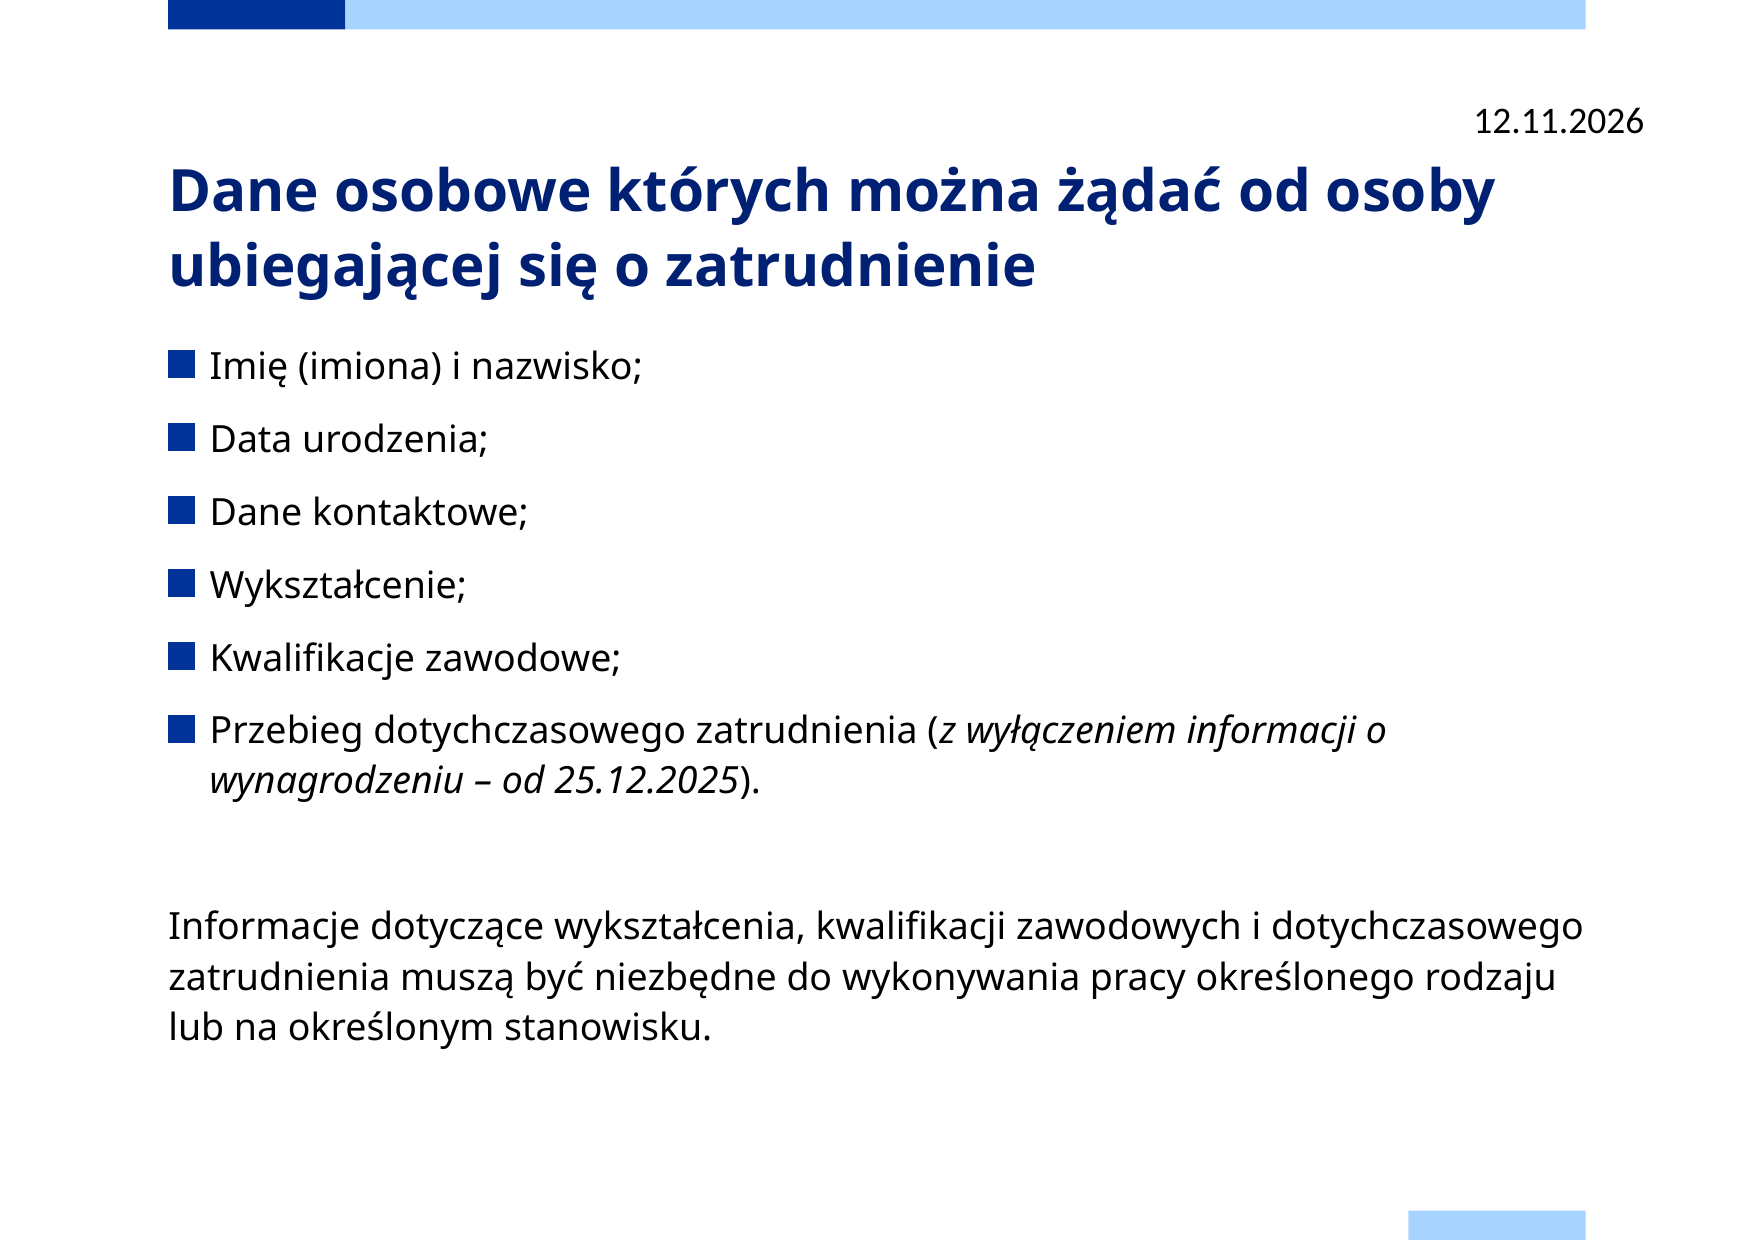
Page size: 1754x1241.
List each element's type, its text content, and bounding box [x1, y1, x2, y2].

picture [168, 423, 195, 451]
title Dane osobowe których można żądać od osoby ubiegającej się o zatrudnienie [168, 147, 1586, 325]
picture [168, 496, 195, 524]
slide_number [1458, 88, 1754, 149]
picture [168, 569, 195, 597]
picture [168, 642, 195, 670]
picture [168, 350, 195, 378]
picture [168, 715, 195, 743]
list Imię (imiona) i nazwisko; Data urodzenia; Dane kontaktowe; Wykształcenie; Kwalifikacje zawodowe; Przebieg dotychczasowego zatrudnienia (z wyłączeniem informacji o wynagrodzeniu – od 25.12.2025). Informacje dotyczące wykształcenia, kwalifikacji zawodowych i dotychczasowego zatrudnienia muszą być niezbędne do wykonywania pracy określonego rodzaju lub na określonym stanowisku. [168, 336, 1586, 1105]
